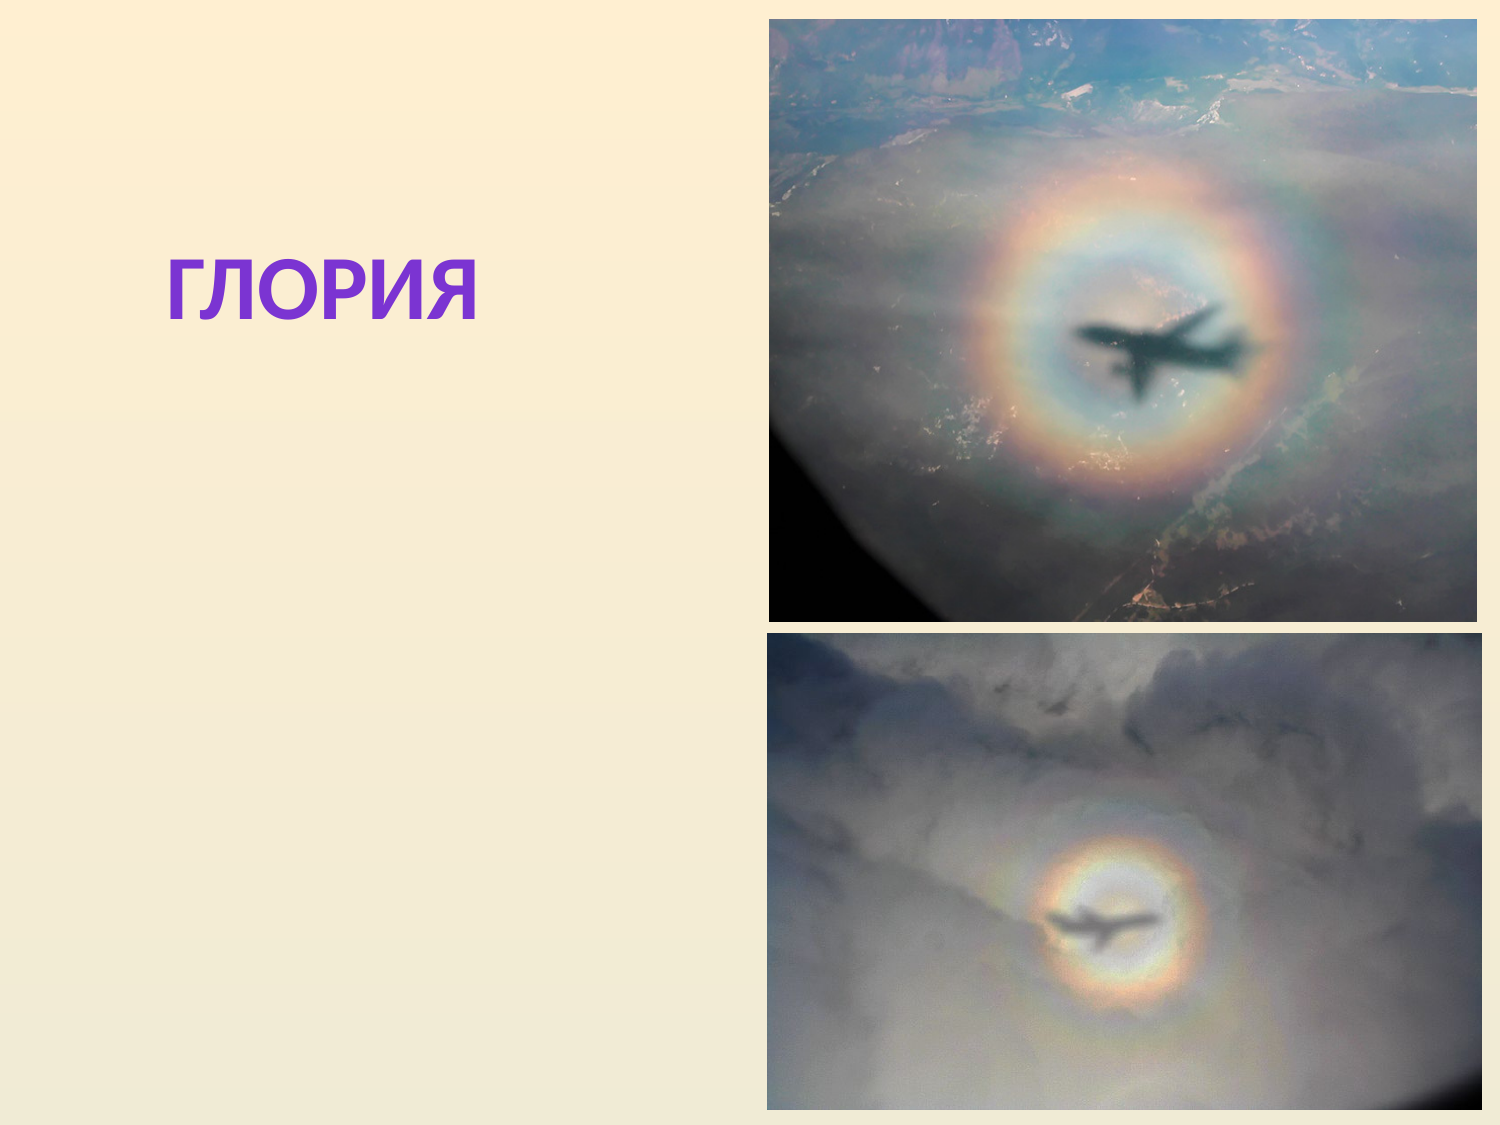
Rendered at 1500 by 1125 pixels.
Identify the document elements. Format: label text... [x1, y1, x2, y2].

picture [767, 633, 1483, 1110]
title Глория [76, 184, 571, 346]
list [768, 18, 1477, 622]
